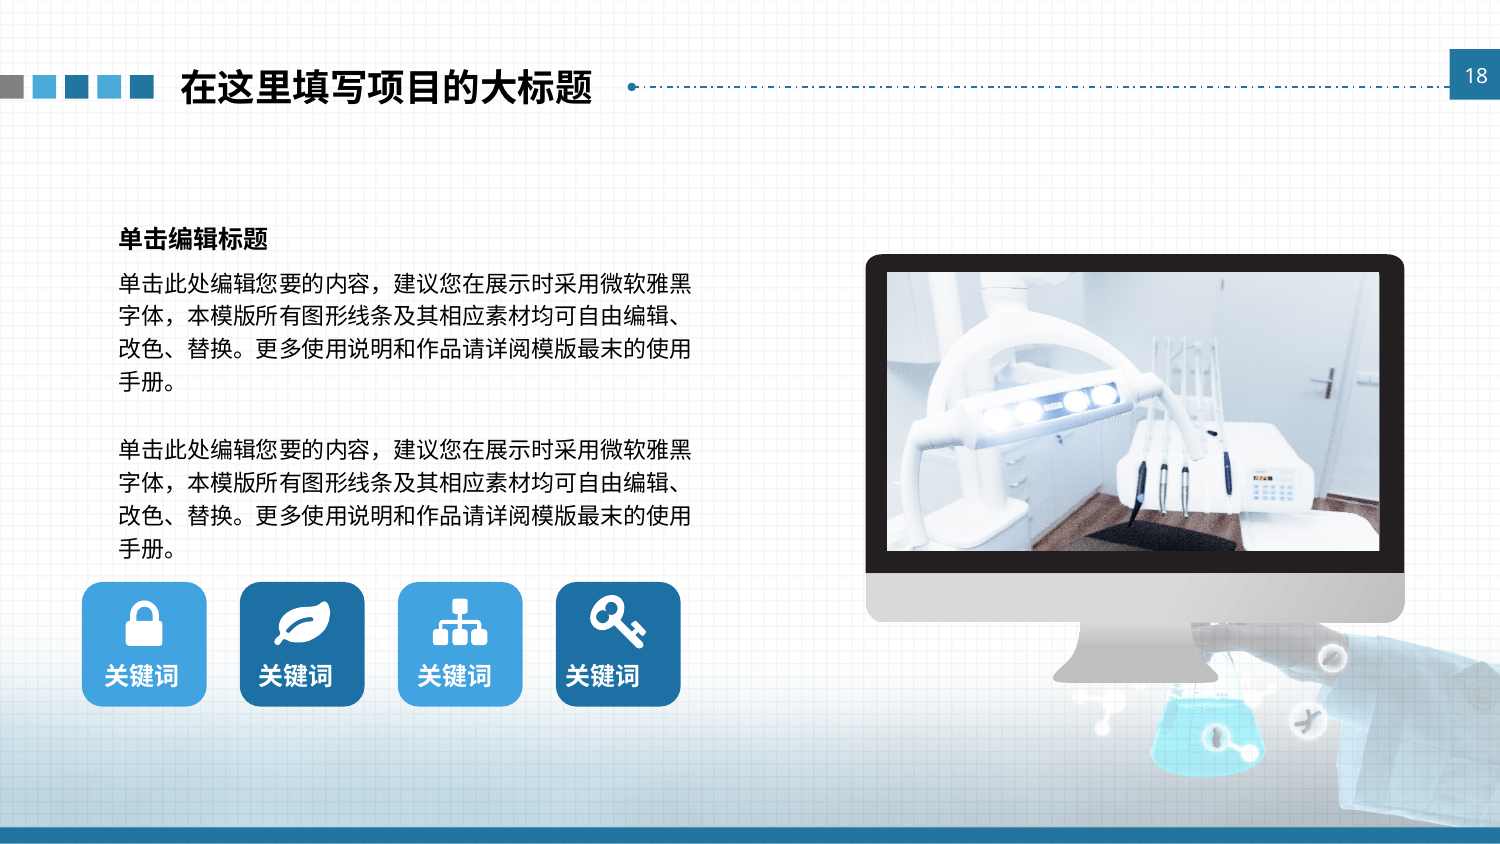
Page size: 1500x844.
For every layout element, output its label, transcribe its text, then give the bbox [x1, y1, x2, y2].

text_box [239, 581, 365, 707]
text_box 单击编辑标题 [118, 223, 457, 254]
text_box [865, 253, 1405, 683]
text_box 单击此处编辑您要的内容，建议您在展示时采用微软雅黑字体，本模版所有图形线条及其相应素材均可自由编辑、改色、替换。更多使用说明和作品请详阅模版最末的使用手册。 [118, 430, 702, 563]
text_box 在这里填写项目的大标题 [165, 56, 615, 117]
text_box [32, 74, 57, 100]
text_box [96, 74, 122, 100]
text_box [81, 581, 210, 707]
text_box [1449, 95, 1500, 101]
text_box 单击此处编辑您要的内容，建议您在展示时采用微软雅黑字体，本模版所有图形线条及其相应素材均可自由编辑、改色、替换。更多使用说明和作品请详阅模版最末的使用手册。 [118, 263, 702, 396]
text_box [397, 581, 523, 707]
text_box 18 [1449, 54, 1500, 95]
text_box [555, 581, 681, 707]
text_box [1449, 48, 1500, 54]
text_box [0, 74, 25, 100]
text_box [64, 74, 89, 100]
picture [0, 0, 1500, 827]
text_box [129, 74, 154, 100]
